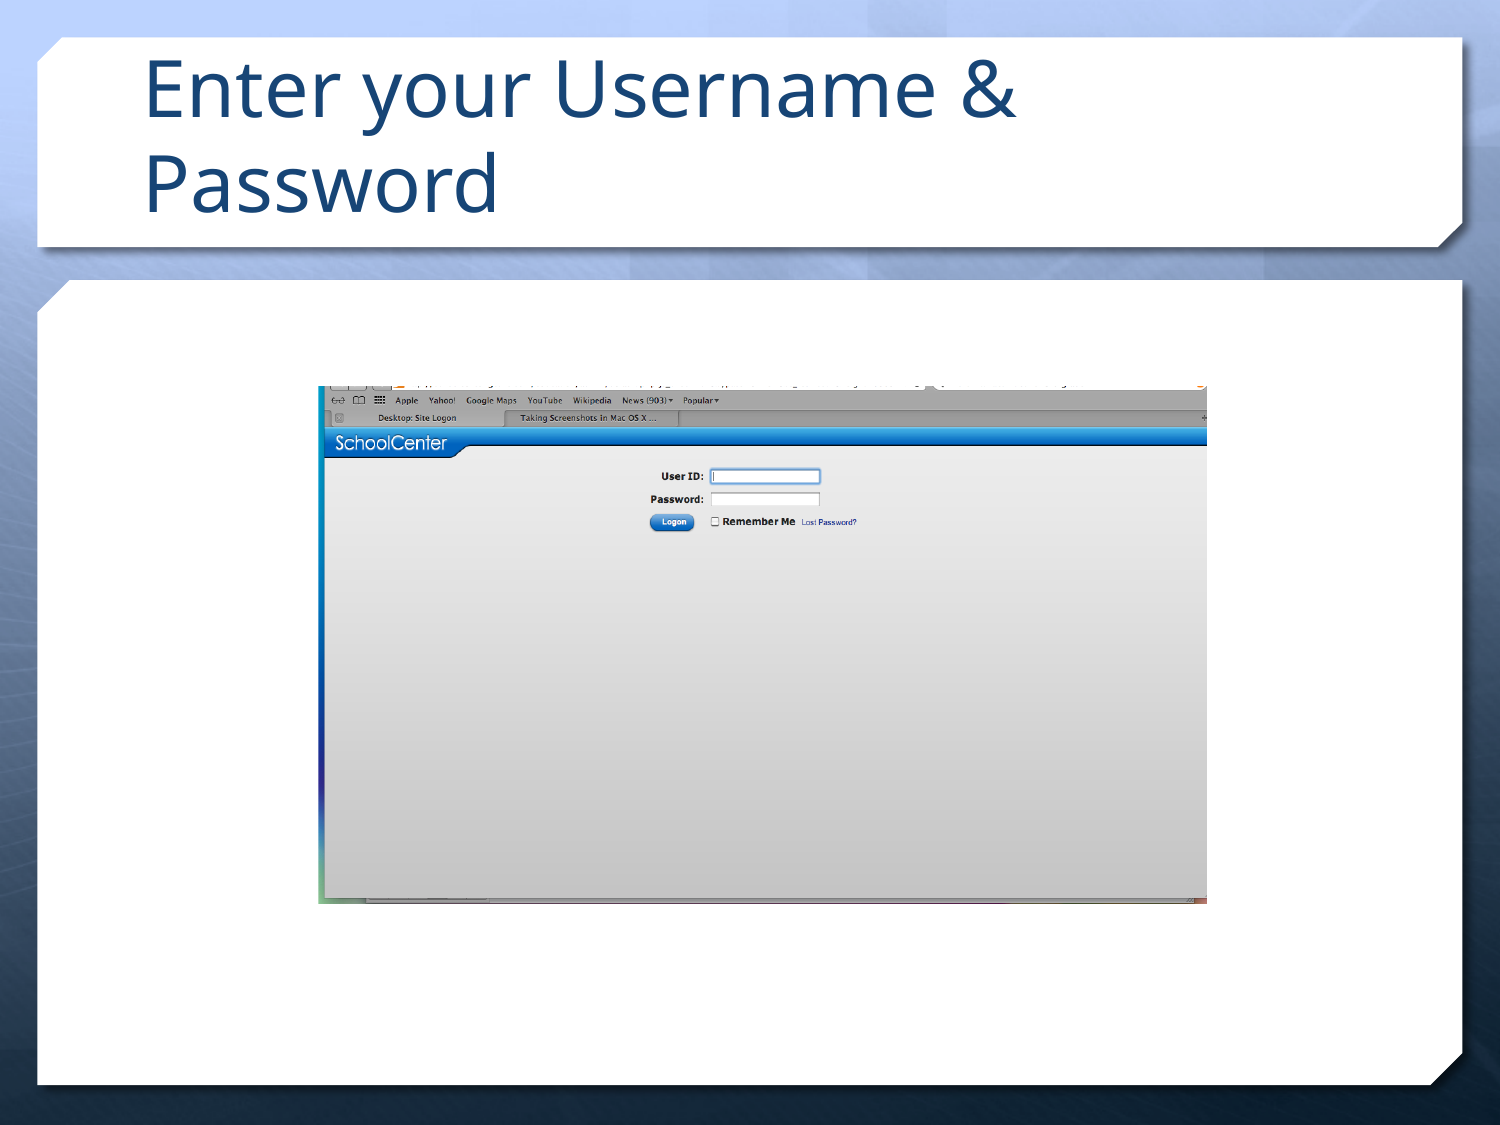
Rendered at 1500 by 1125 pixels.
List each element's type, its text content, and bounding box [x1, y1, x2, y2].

title Enter your Username & Password [127, 48, 1372, 236]
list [317, 385, 1208, 904]
